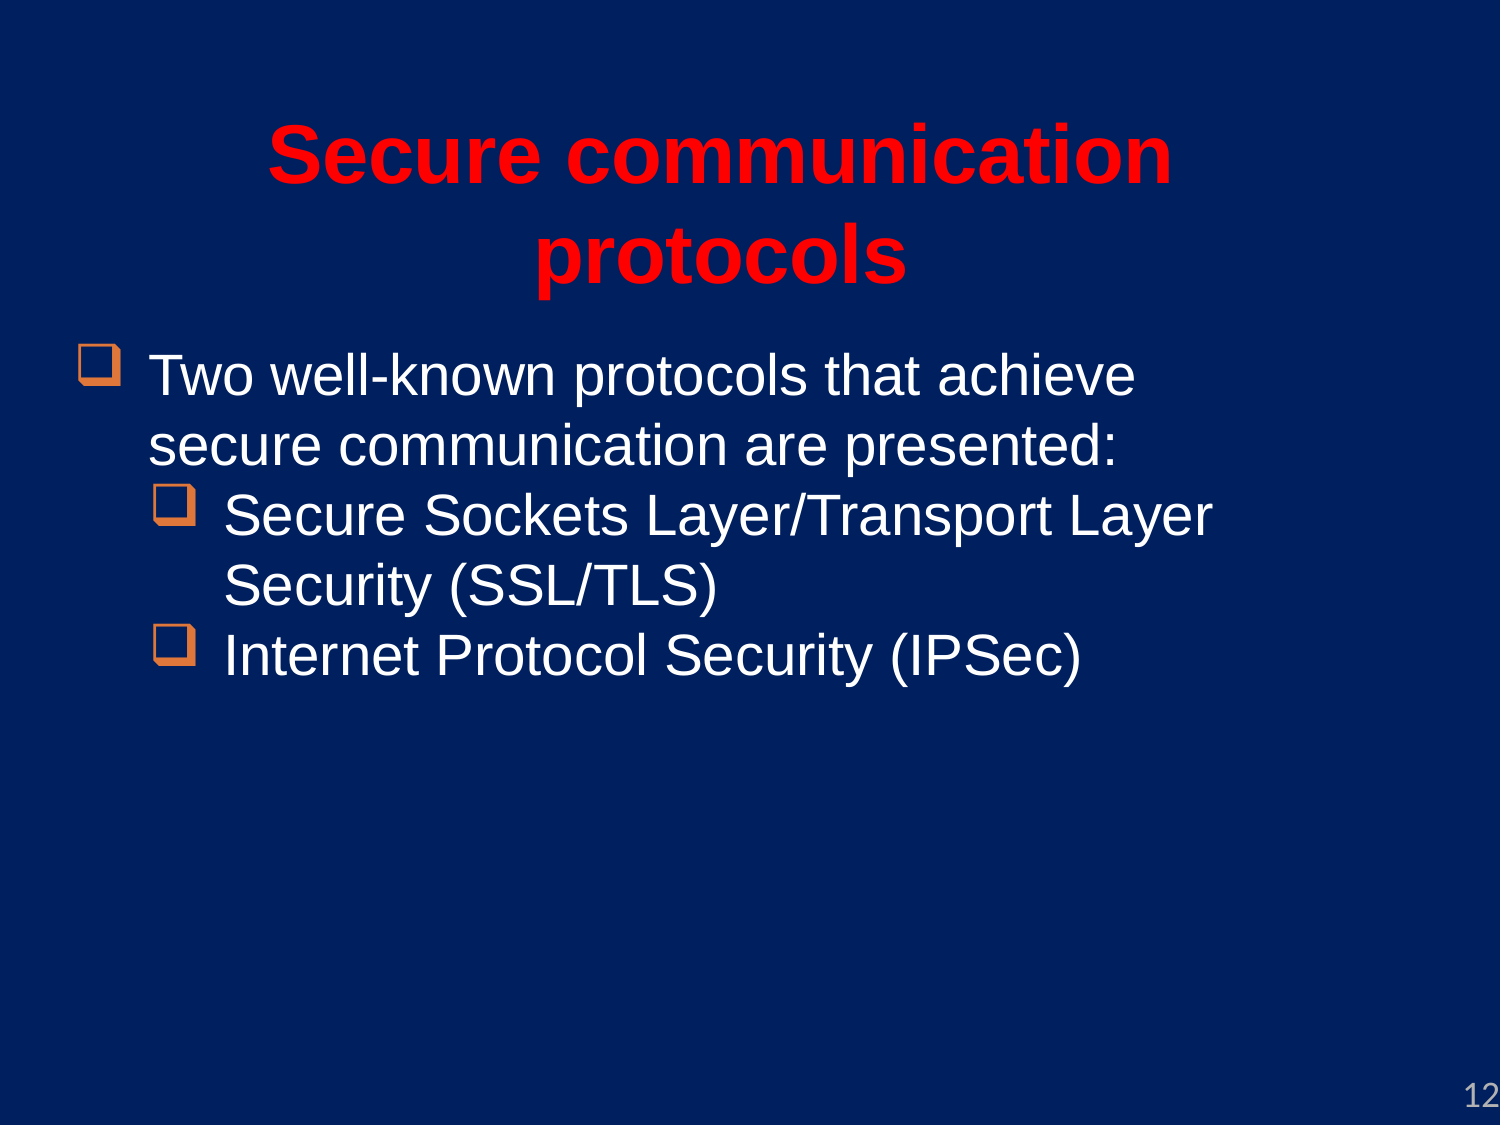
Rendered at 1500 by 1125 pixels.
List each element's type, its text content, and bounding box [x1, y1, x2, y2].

slide_number 12 [1437, 1069, 1500, 1115]
text_box Two well-known protocols that achieve secure communication are presented: Secure Sockets Layer/Transport Layer Security (SSL/TLS) Internet Protocol Security (IPSec) [71, 337, 1422, 688]
text_box Secure communication protocols [74, 99, 1366, 300]
